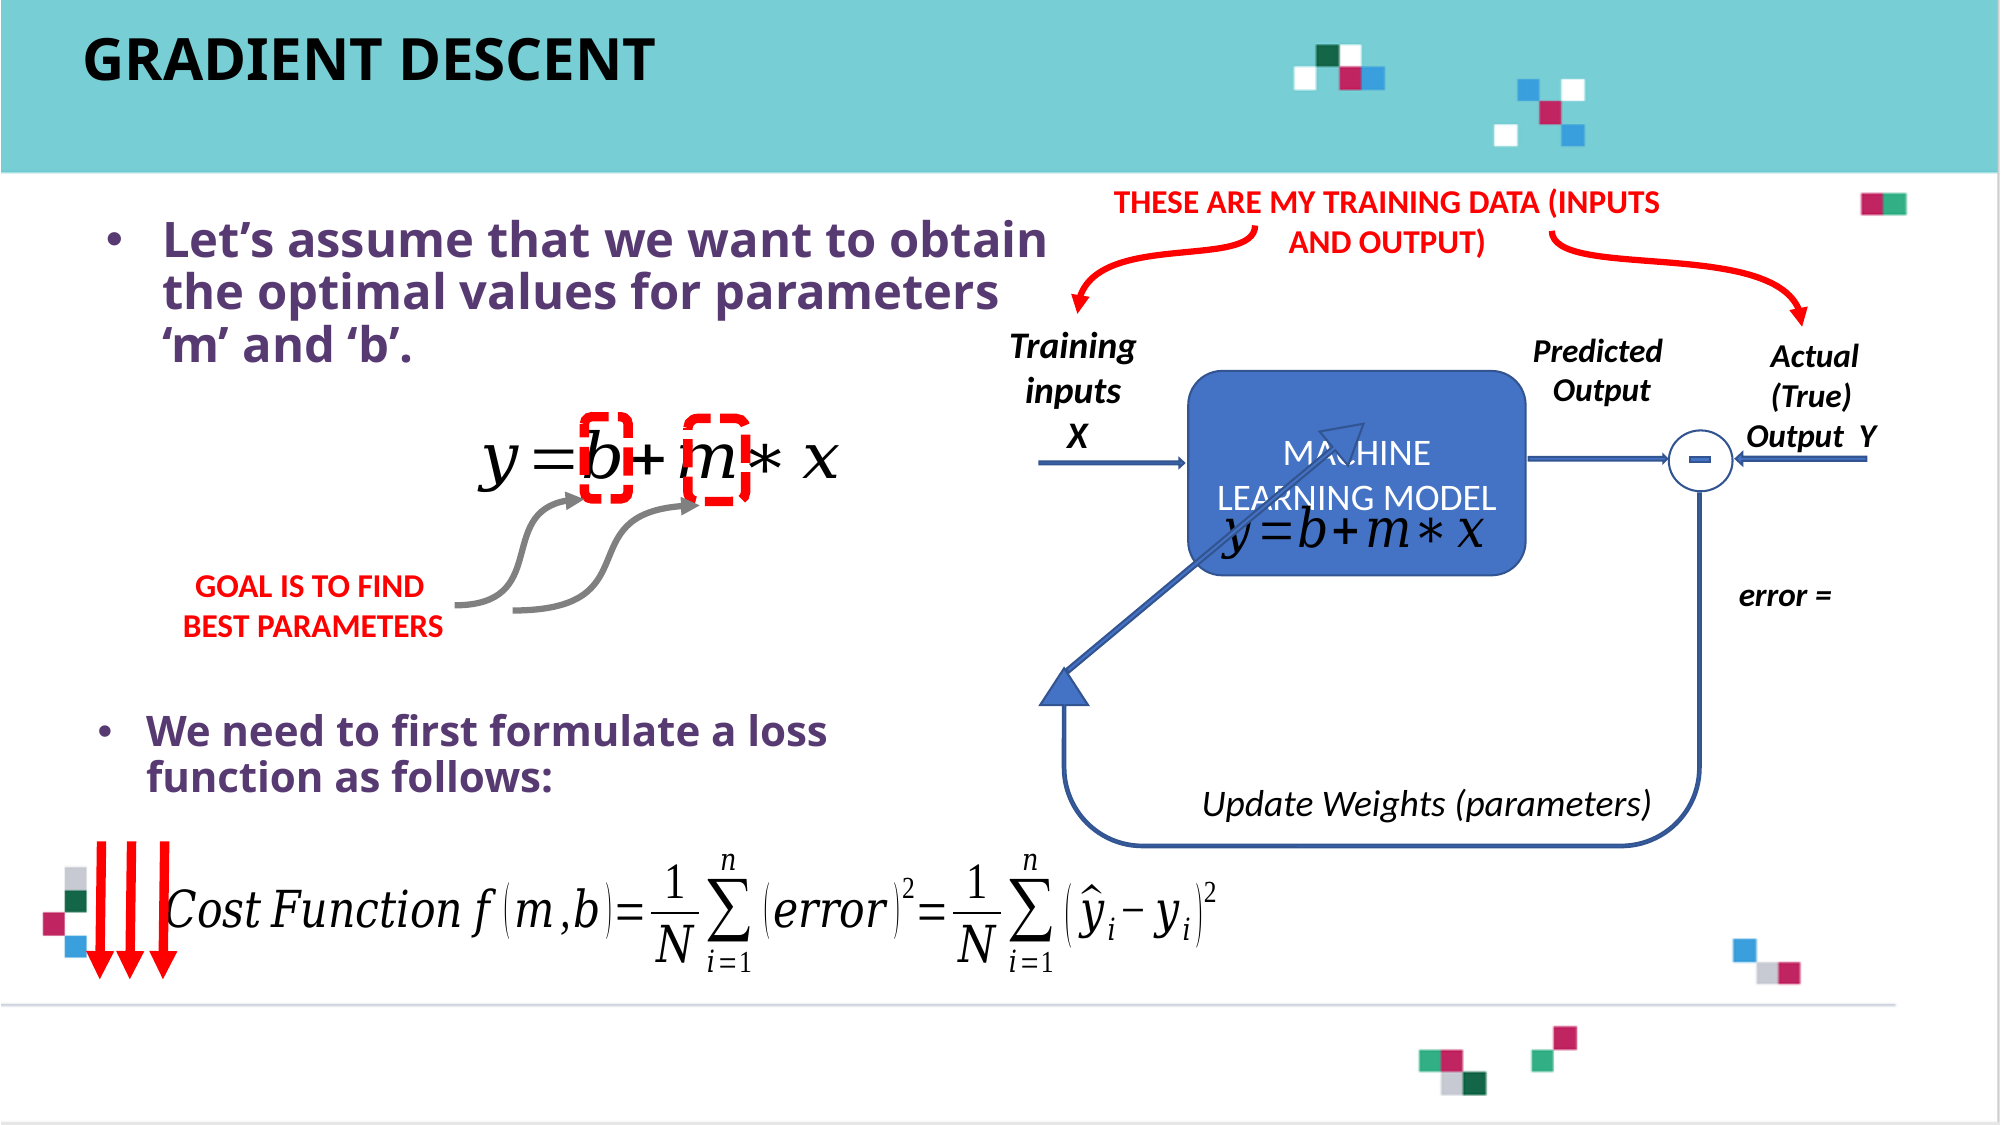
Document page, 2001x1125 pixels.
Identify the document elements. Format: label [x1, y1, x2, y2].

text_box [454, 499, 585, 606]
text_box [512, 505, 700, 611]
text_box [1516, 321, 1687, 463]
text_box [1668, 430, 1733, 492]
text_box [1551, 230, 1803, 327]
picture [1, 0, 2000, 1125]
text_box [1077, 225, 1256, 314]
